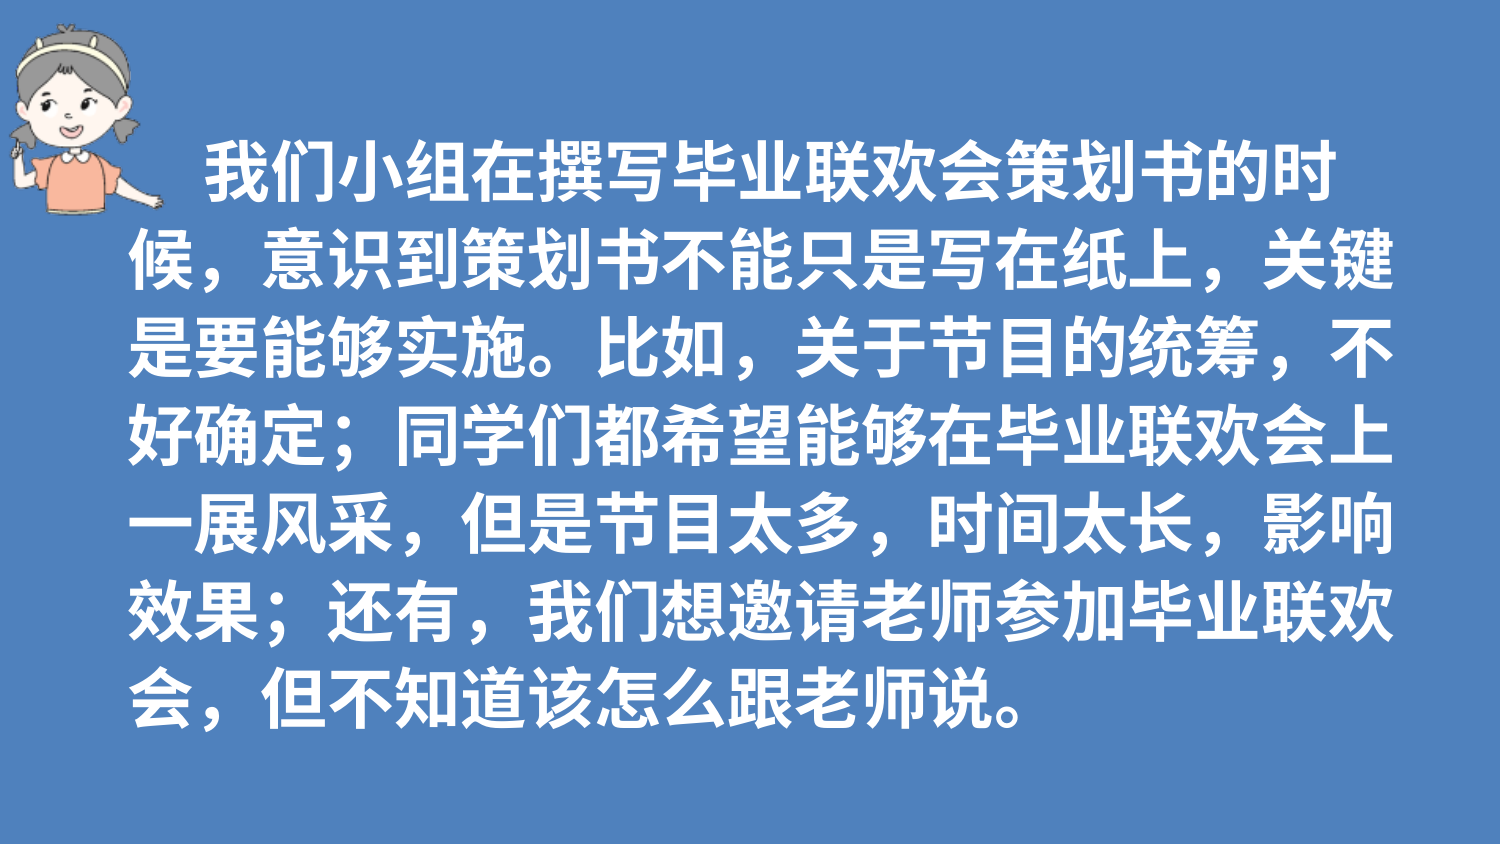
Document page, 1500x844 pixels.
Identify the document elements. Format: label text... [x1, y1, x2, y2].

text_box 我们小组在撰写毕业联欢会策划书的时候，意识到策划书不能只是写在纸上，关键是要能够实施。比如，关于节目的统筹，不好确定；同学们都希望能够在毕业联欢会上一展风采，但是节目太多，时间太长，影响效果；还有，我们想邀请老师参加毕业联欢会，但不知道该怎么跟老师说。 [112, 114, 1421, 745]
picture [0, 6, 175, 222]
